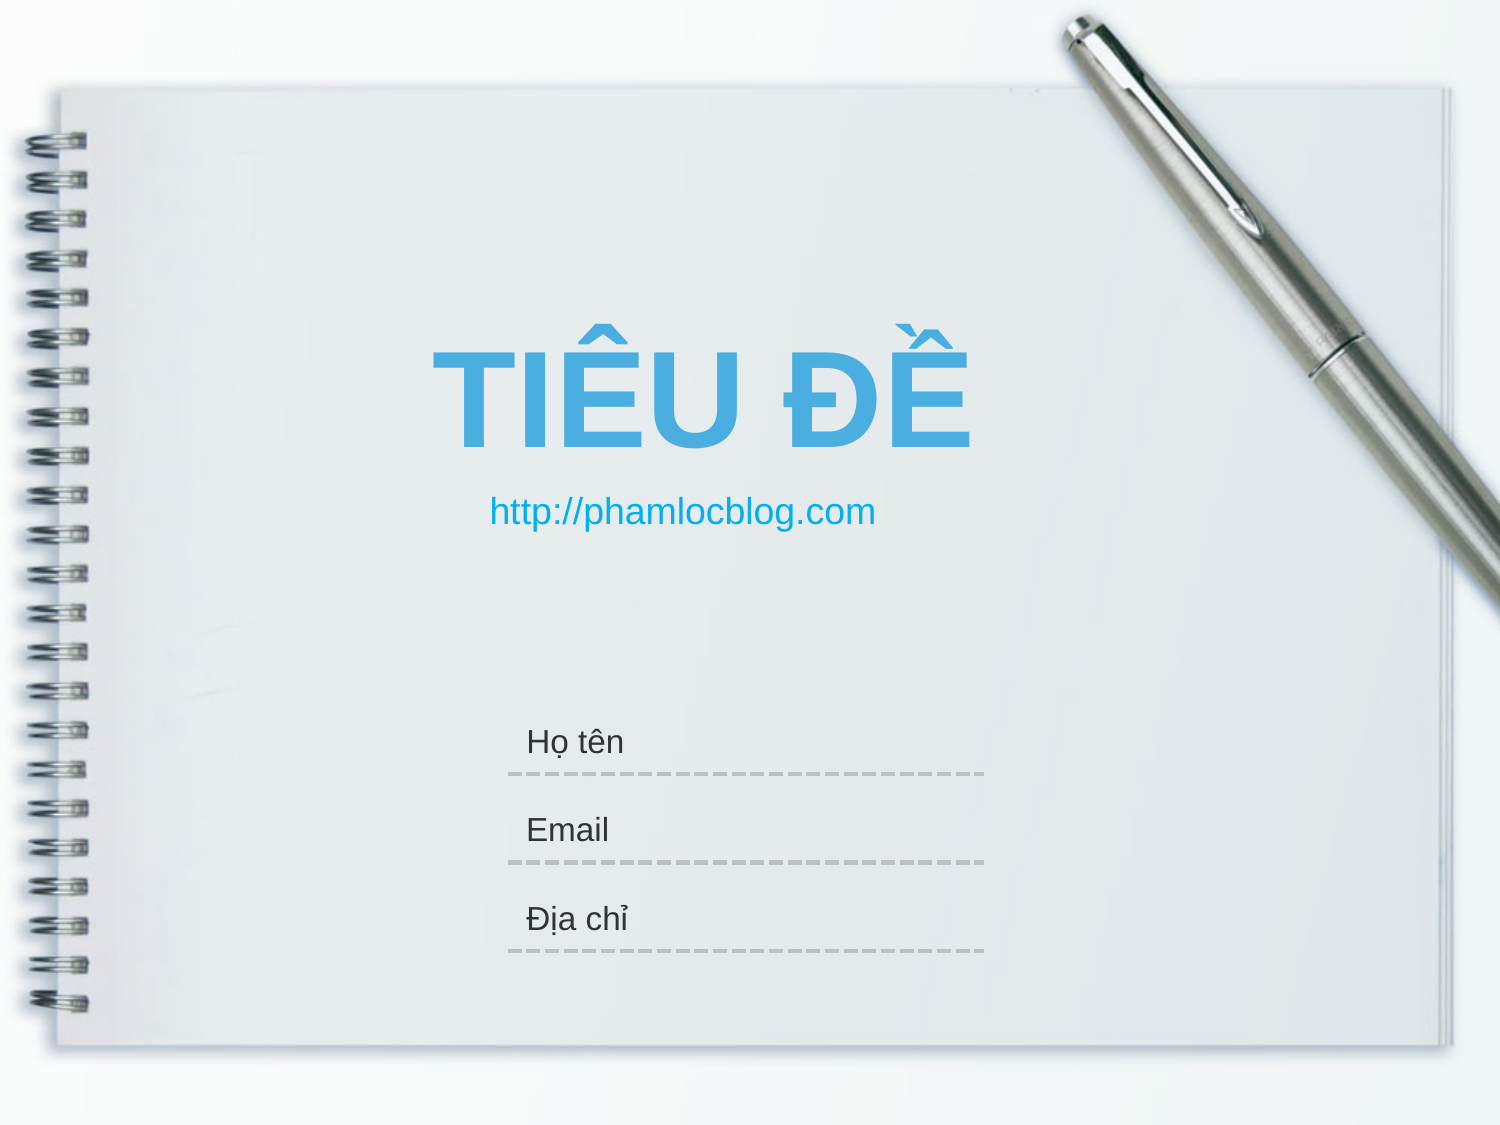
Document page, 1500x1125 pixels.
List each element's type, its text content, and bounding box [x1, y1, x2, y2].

text_box Địa chỉ [511, 889, 653, 945]
text_box Email [511, 800, 625, 856]
text_box http://phamlocblog.com [474, 479, 987, 540]
text_box Họ tên [511, 713, 640, 768]
text_box TIÊU ĐỀ [314, 278, 1094, 515]
picture [0, 0, 1500, 1125]
